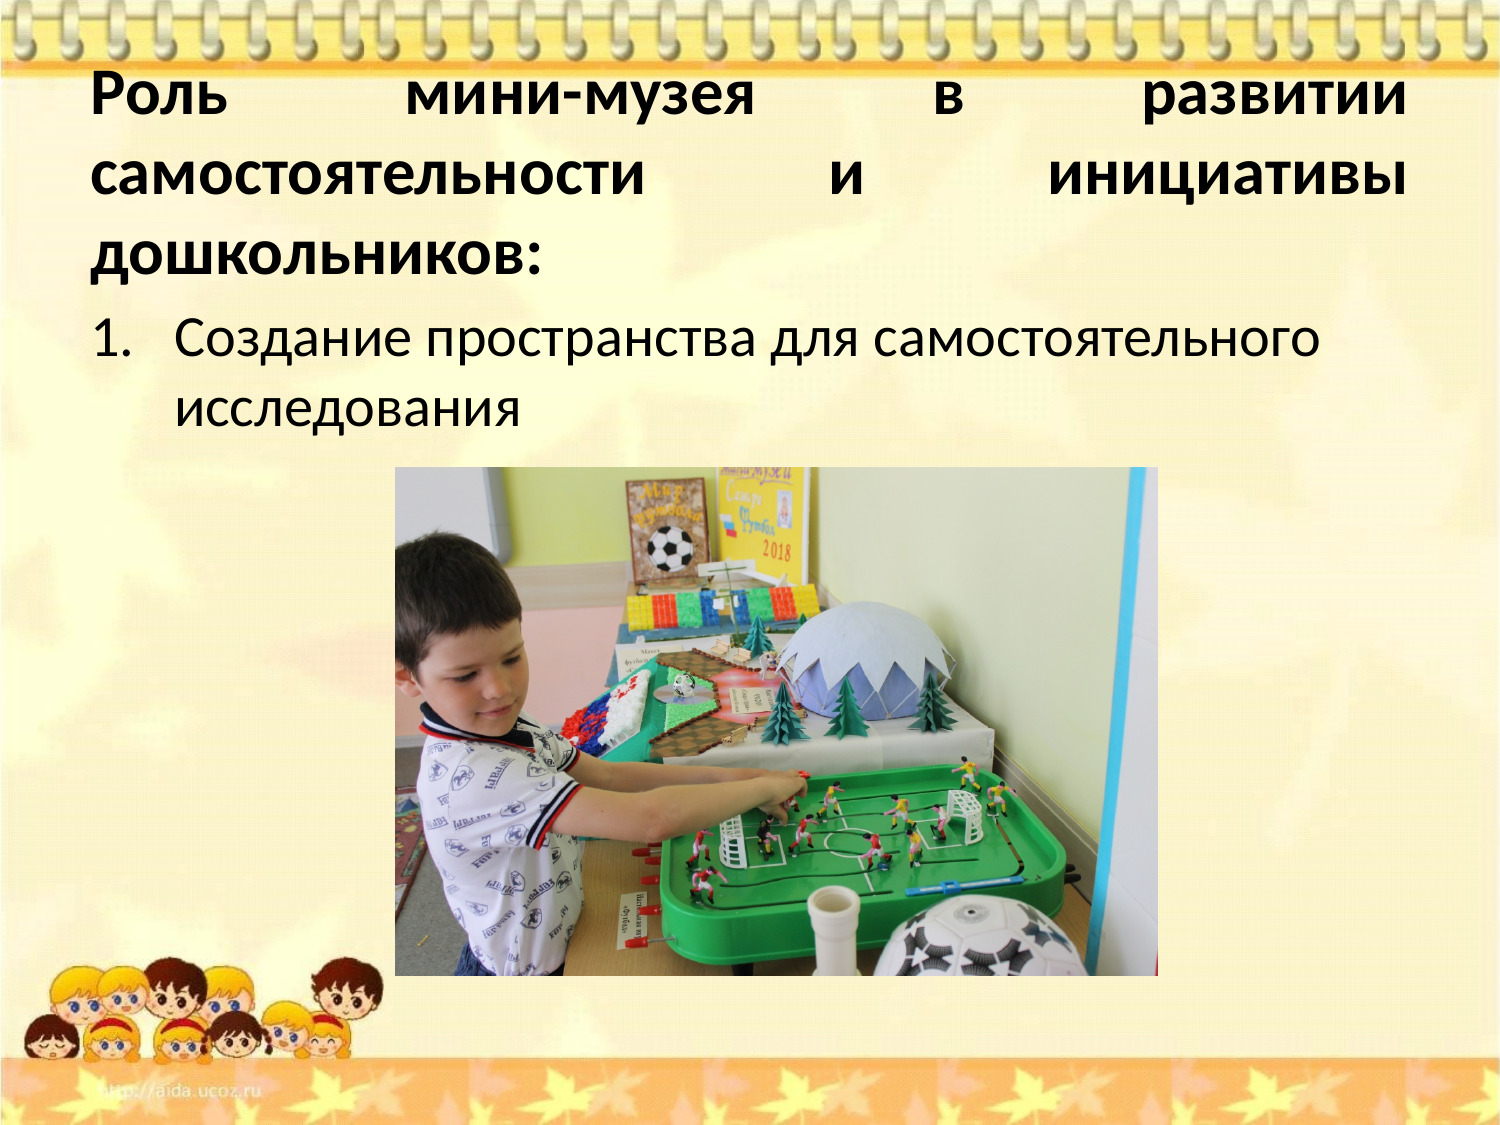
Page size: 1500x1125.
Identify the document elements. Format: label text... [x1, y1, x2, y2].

list Создание пространства для самостоятельного исследования [75, 290, 1425, 1005]
picture [0, 0, 1500, 1125]
title Роль мини-музея в развитии самостоятельности и инициативы дошкольников: [75, 45, 1425, 290]
